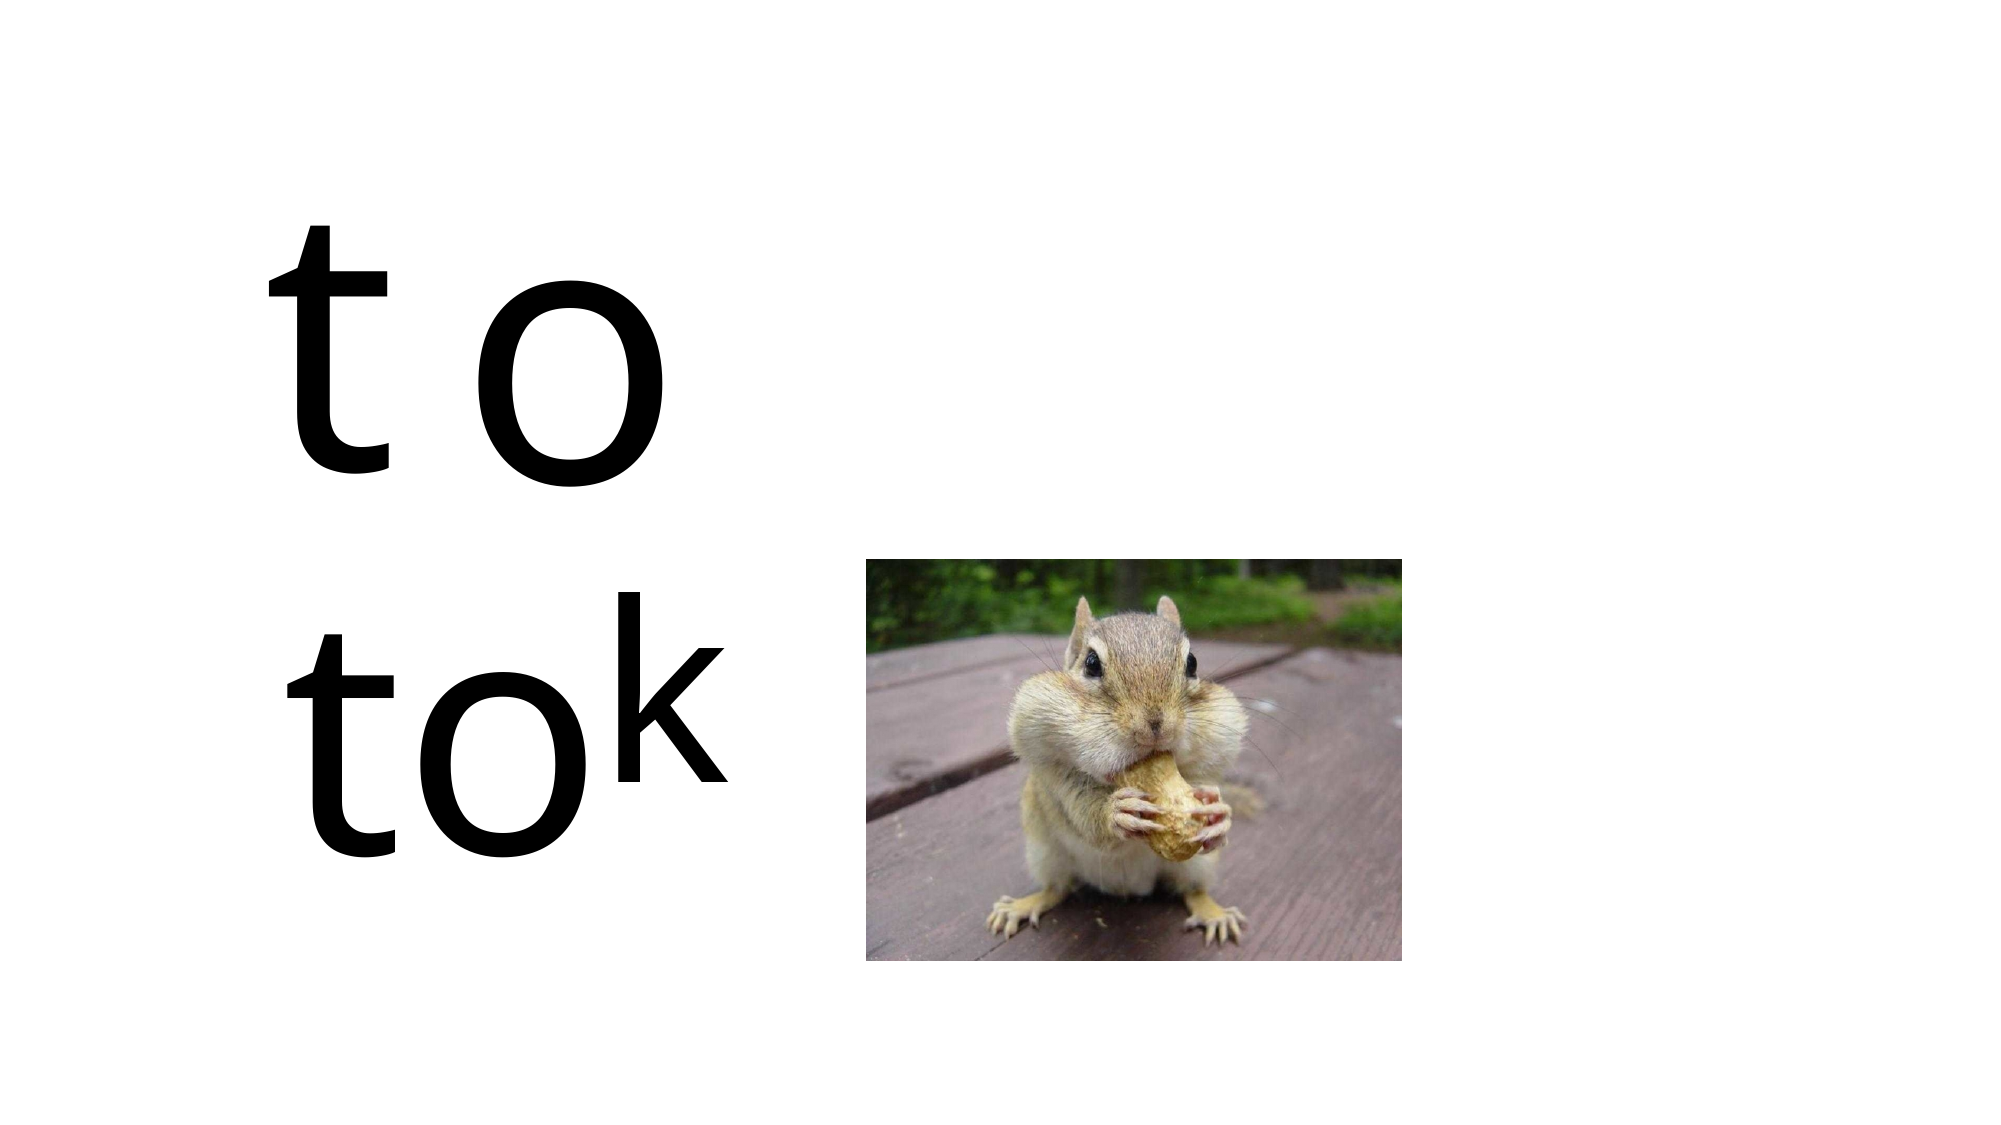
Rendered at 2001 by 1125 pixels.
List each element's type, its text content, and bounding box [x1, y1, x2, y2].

text_box to [266, 559, 621, 976]
picture [866, 558, 1402, 961]
list t [248, 142, 514, 560]
text_box o [443, 155, 709, 559]
text_box k [582, 559, 798, 849]
